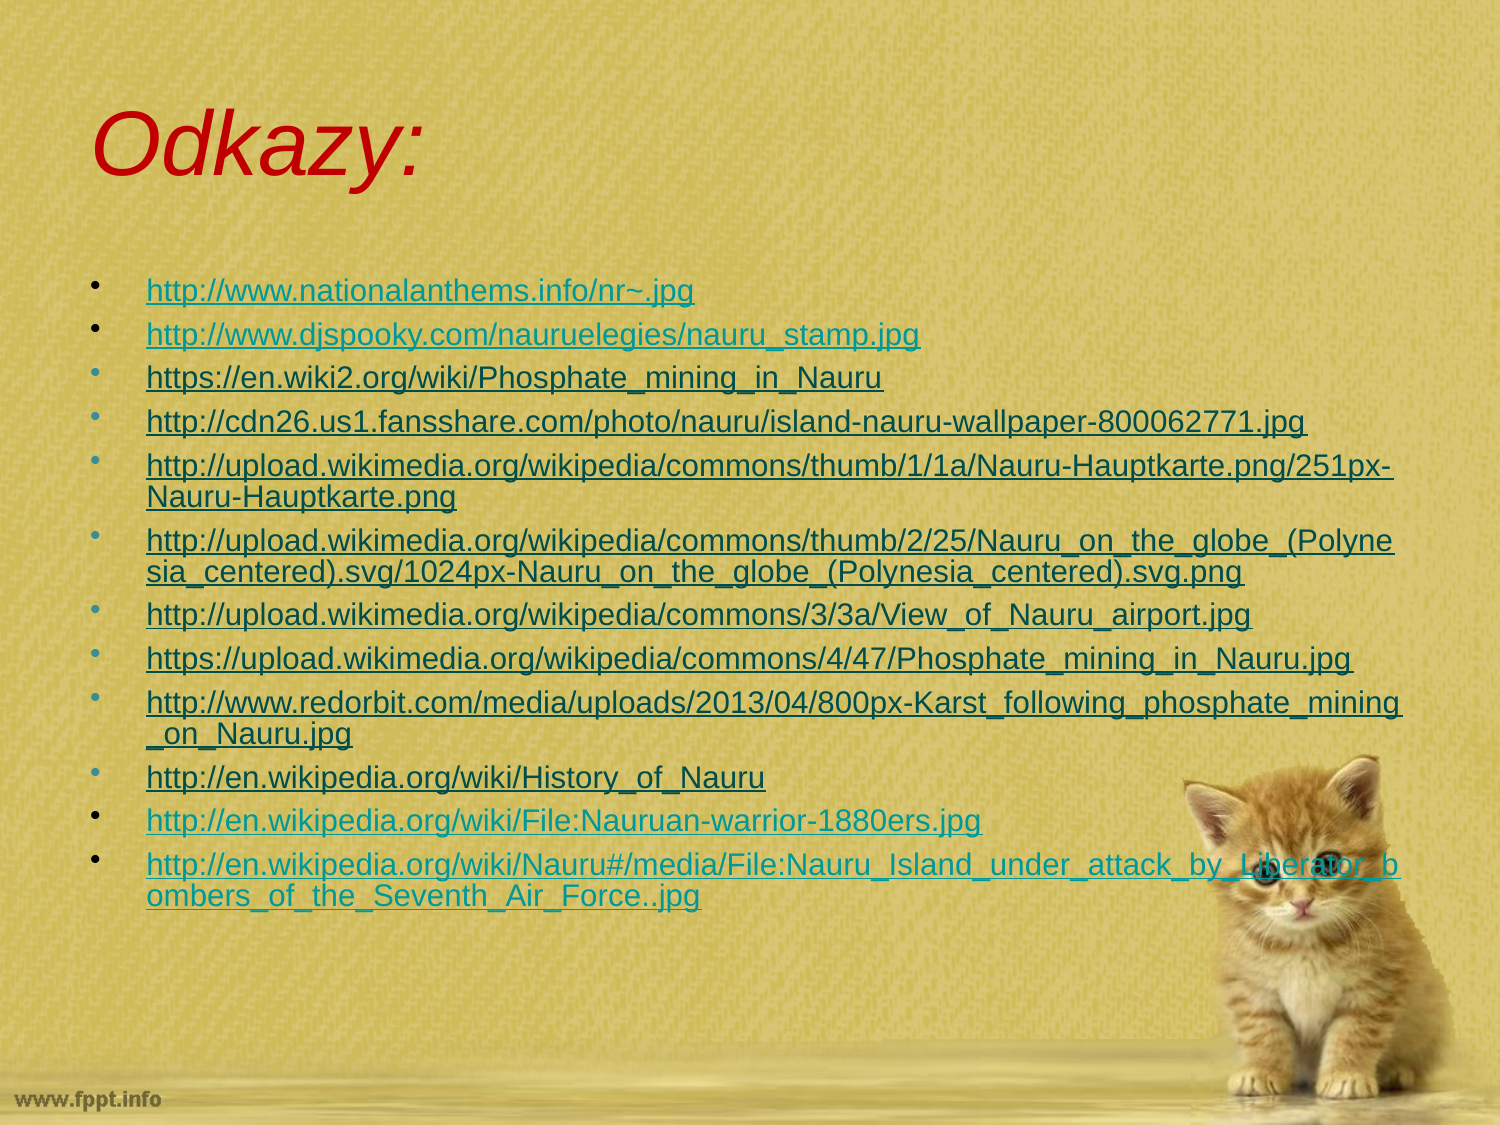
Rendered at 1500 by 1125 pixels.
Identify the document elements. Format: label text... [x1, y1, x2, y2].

list http://www.nationalanthems.info/nr~.jpg http://www.djspooky.com/nauruelegies/nauru_stamp.jpg https://en.wiki2.org/wiki/Phosphate_mining_in_Nauru http://cdn26.us1.fansshare.com/photo/nauru/island-nauru-wallpaper-800062771.jpg http://upload.wikimedia.org/wikipedia/commons/thumb/1/1a/Nauru-Hauptkarte.png/251px-Nauru-Hauptkarte.png http://upload.wikimedia.org/wikipedia/commons/thumb/2/25/Nauru_on_the_globe_(Polynesia_centered).svg/1024px-Nauru_on_the_globe_(Polynesia_centered).svg.png http://upload.wikimedia.org/wikipedia/commons/3/3a/View_of_Nauru_airport.jpg https://upload.wikimedia.org/wikipedia/commons/4/47/Phosphate_mining_in_Nauru.jpg http://www.redorbit.com/media/uploads/2013/04/800px-Karst_following_phosphate_mining_on_Nauru.jpg http://en.wikipedia.org/wiki/History_of_Nauru http://en.wikipedia.org/wiki/File:Nauruan-warrior-1880ers.jpg http://en.wikipedia.org/wiki/Nauru#/media/File:Nauru_Island_under_attack_by_Liberator_bombers_of_the_Seventh_Air_Force..jpg [74, 262, 1426, 1006]
picture [0, 0, 1500, 1125]
title Odkazy: [74, 44, 1426, 233]
